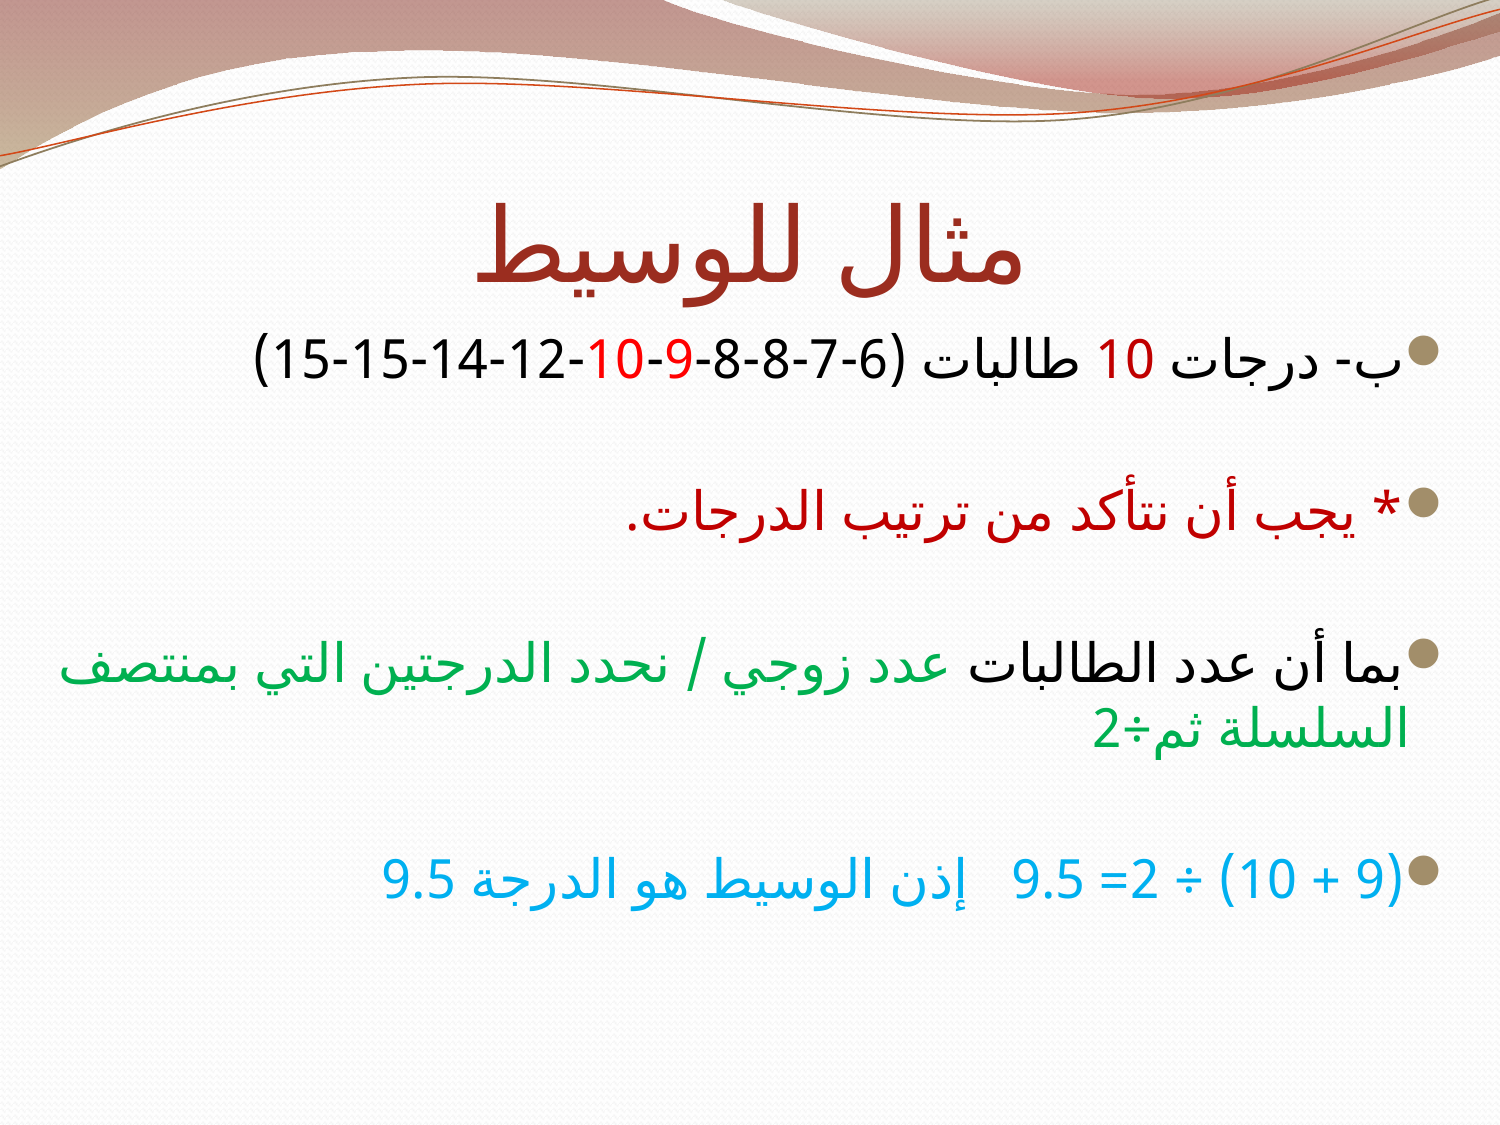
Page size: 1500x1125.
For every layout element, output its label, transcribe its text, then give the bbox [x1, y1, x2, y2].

list ب- درجات 10 طالبات (6-7-8-8-9-10-12-14-15-15) * يجب أن نتأكد من ترتيب الدرجات. بما أن عدد الطالبات عدد زوجي / نحدد الدرجتين التي بمنتصف السلسلة ثم÷2 (9 + 10) ÷ 2= 9.5 إذن الوسيط هو الدرجة 9.5 [29, 317, 1471, 1038]
title مثال للوسيط [75, 115, 1425, 303]
